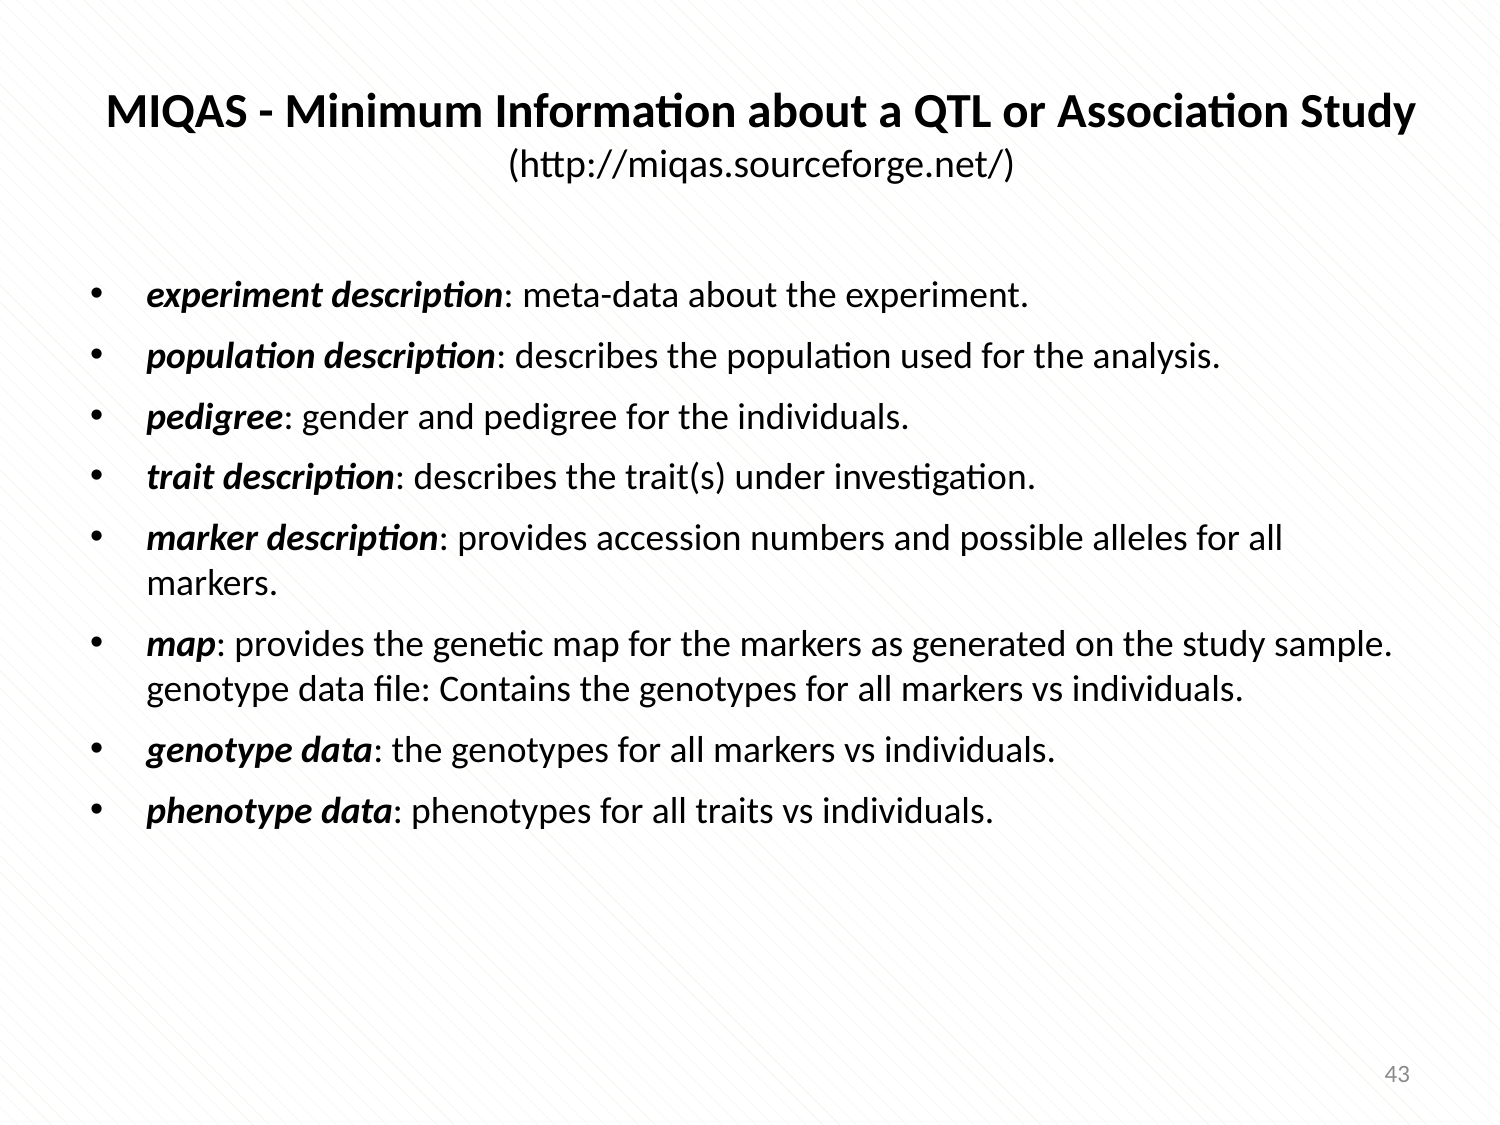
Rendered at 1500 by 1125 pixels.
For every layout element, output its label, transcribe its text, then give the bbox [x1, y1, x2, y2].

list experiment description: meta-data about the experiment. population description: describes the population used for the analysis. pedigree: gender and pedigree for the individuals. trait description: describes the trait(s) under investigation. marker description: provides accession numbers and possible alleles for all markers. map: provides the genetic map for the markers as generated on the study sample. genotype data file: Contains the genotypes for all markers vs individuals. genotype data: the genotypes for all markers vs individuals. phenotype data: phenotypes for all traits vs individuals. [75, 262, 1425, 1005]
title MIQAS - Minimum Information about a QTL or Association Study (http://miqas.sourceforge.net/) [75, 45, 1448, 219]
slide_number 43 [1074, 1042, 1425, 1103]
